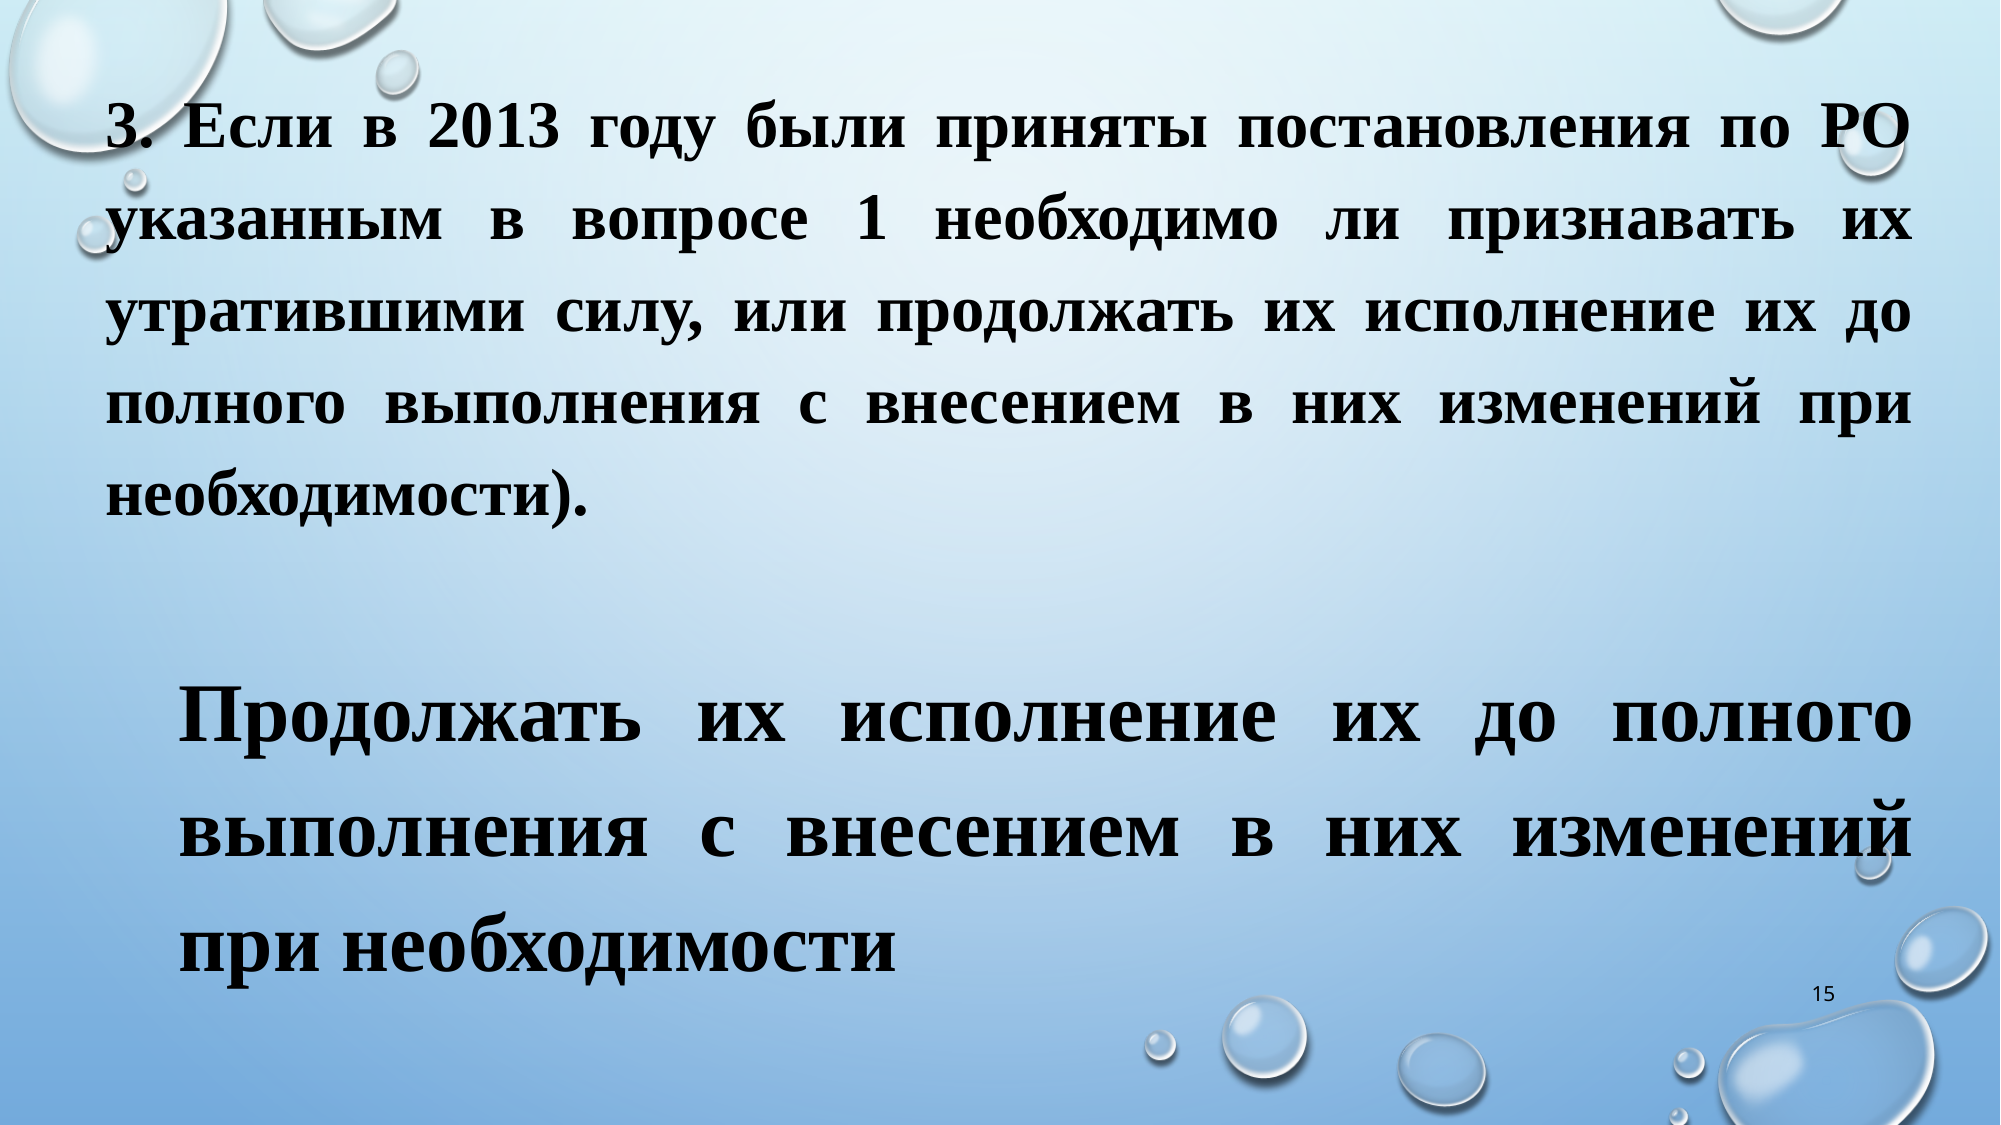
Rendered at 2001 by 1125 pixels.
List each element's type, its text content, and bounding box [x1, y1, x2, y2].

text_box 3. Если в 2013 году были приняты постановления по РО указанным в вопросе 1 необходимо ли признавать их утратившими силу, или продолжать их исполнение их до полного выполнения с внесением в них изменений при необходимости). Продолжать их исполнение их до полного выполнения с внесением в них изменений при необходимости [90, 61, 1930, 1077]
slide_number 15 [1724, 965, 1851, 1025]
picture [0, 0, 2000, 1125]
